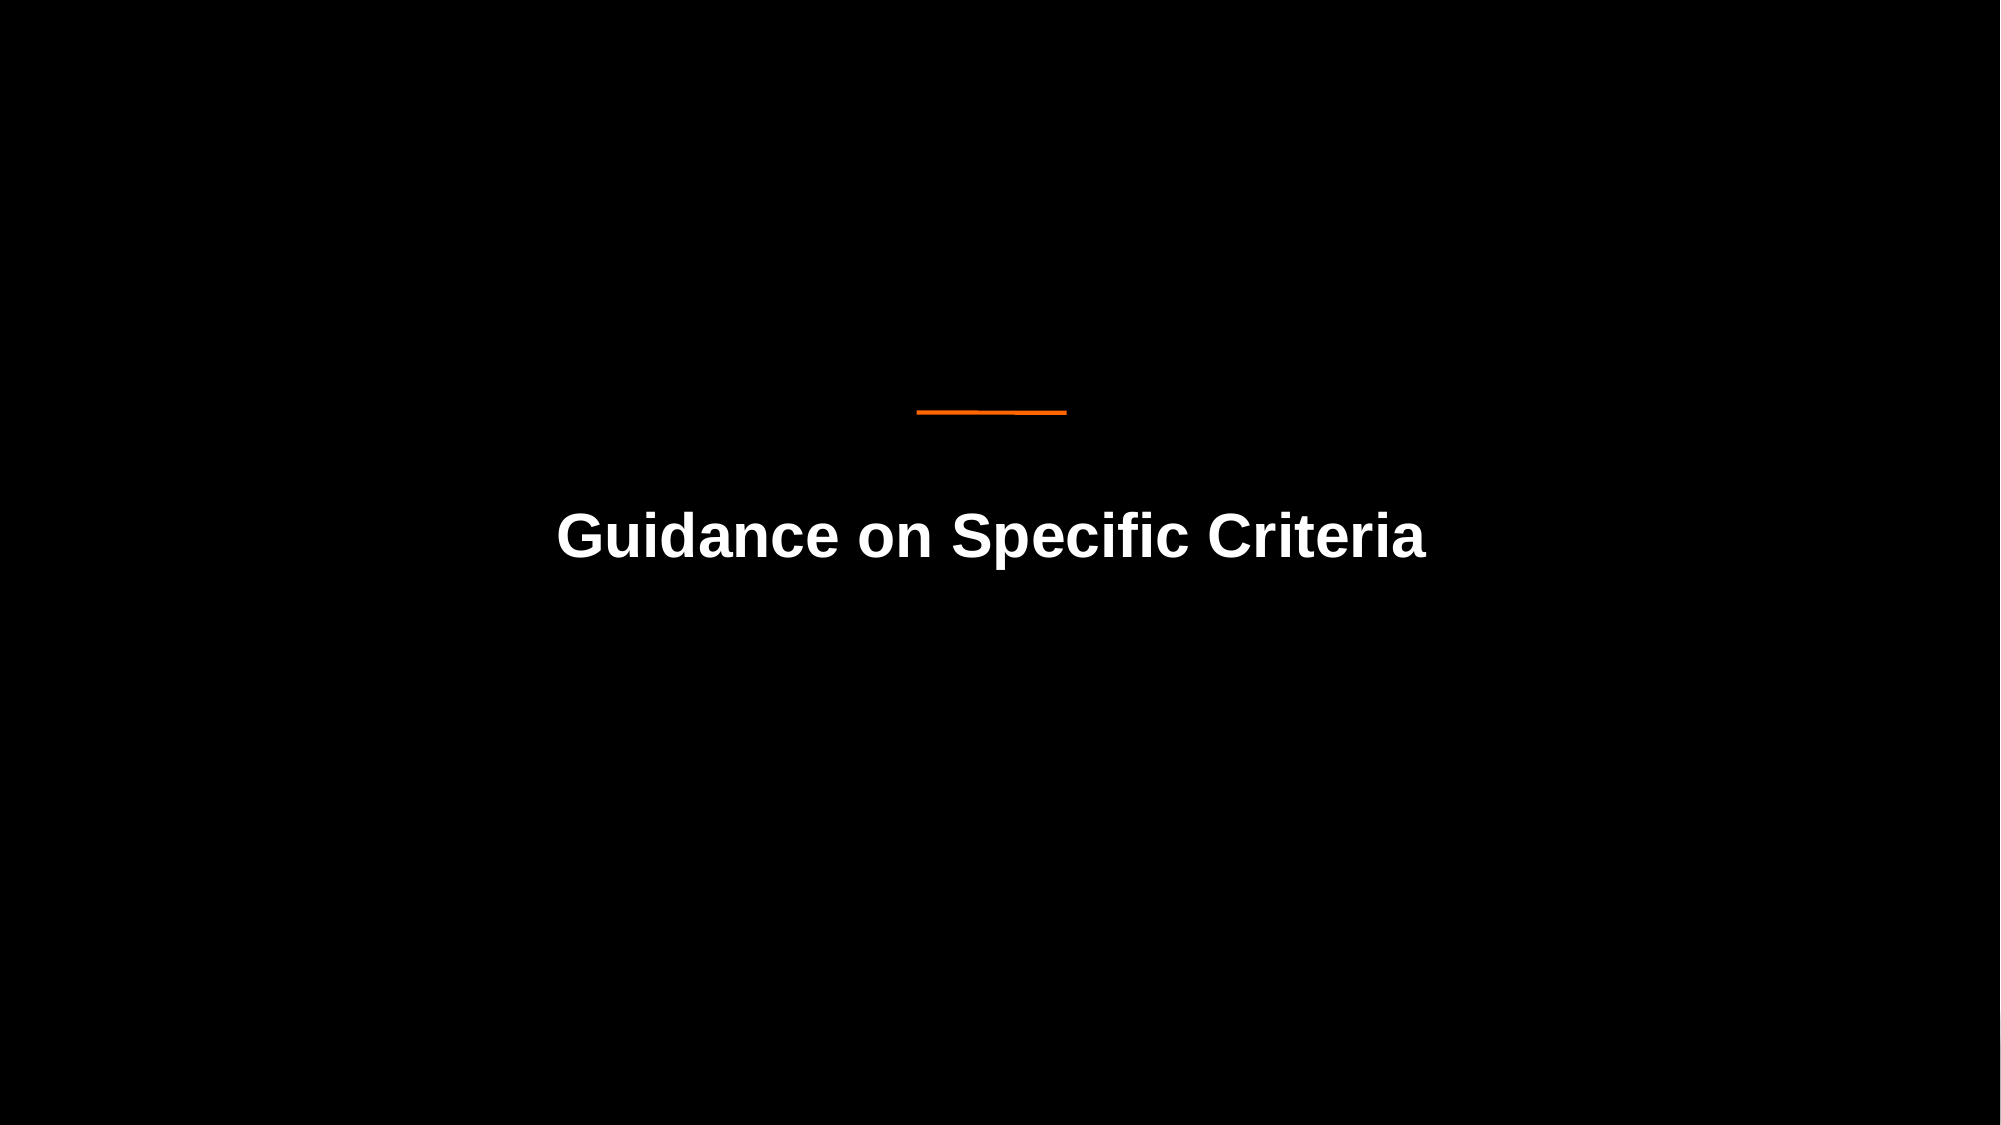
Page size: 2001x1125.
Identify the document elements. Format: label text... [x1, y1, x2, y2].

title Guidance on Specific Criteria [249, 487, 1734, 625]
